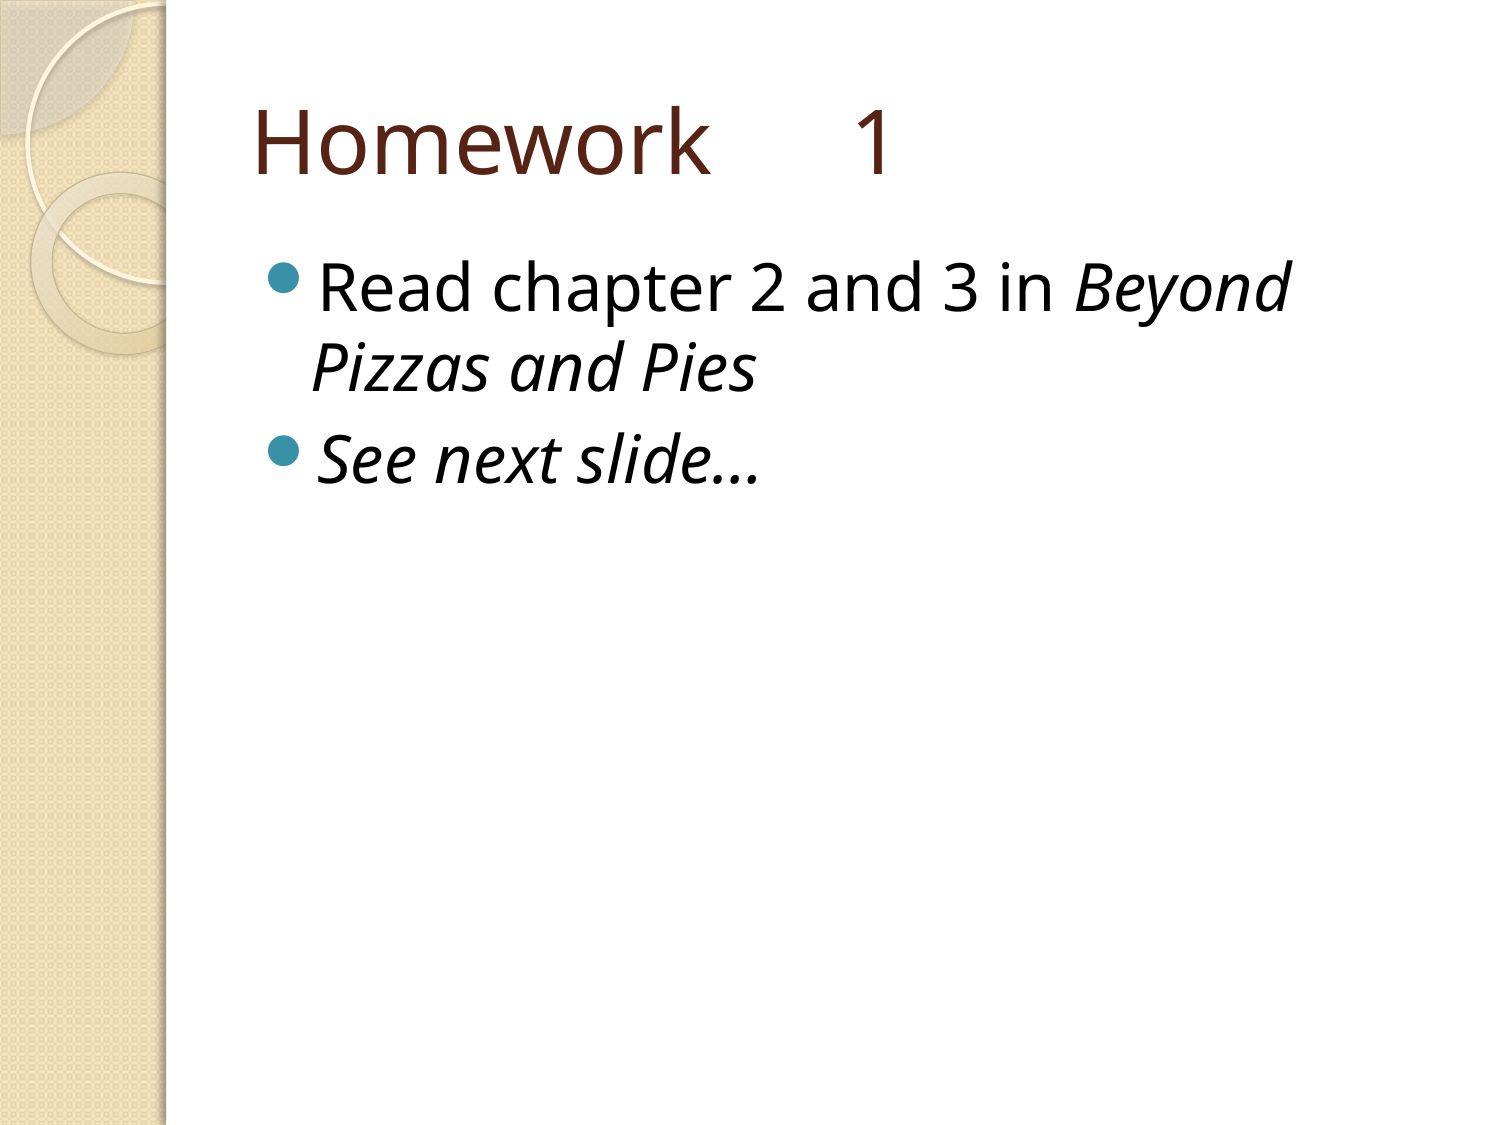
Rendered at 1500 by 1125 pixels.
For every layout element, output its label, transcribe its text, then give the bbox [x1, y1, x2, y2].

title Homework 1 [235, 45, 1466, 233]
list Read chapter 2 and 3 in Beyond Pizzas and Pies See next slide… [235, 237, 1466, 1025]
